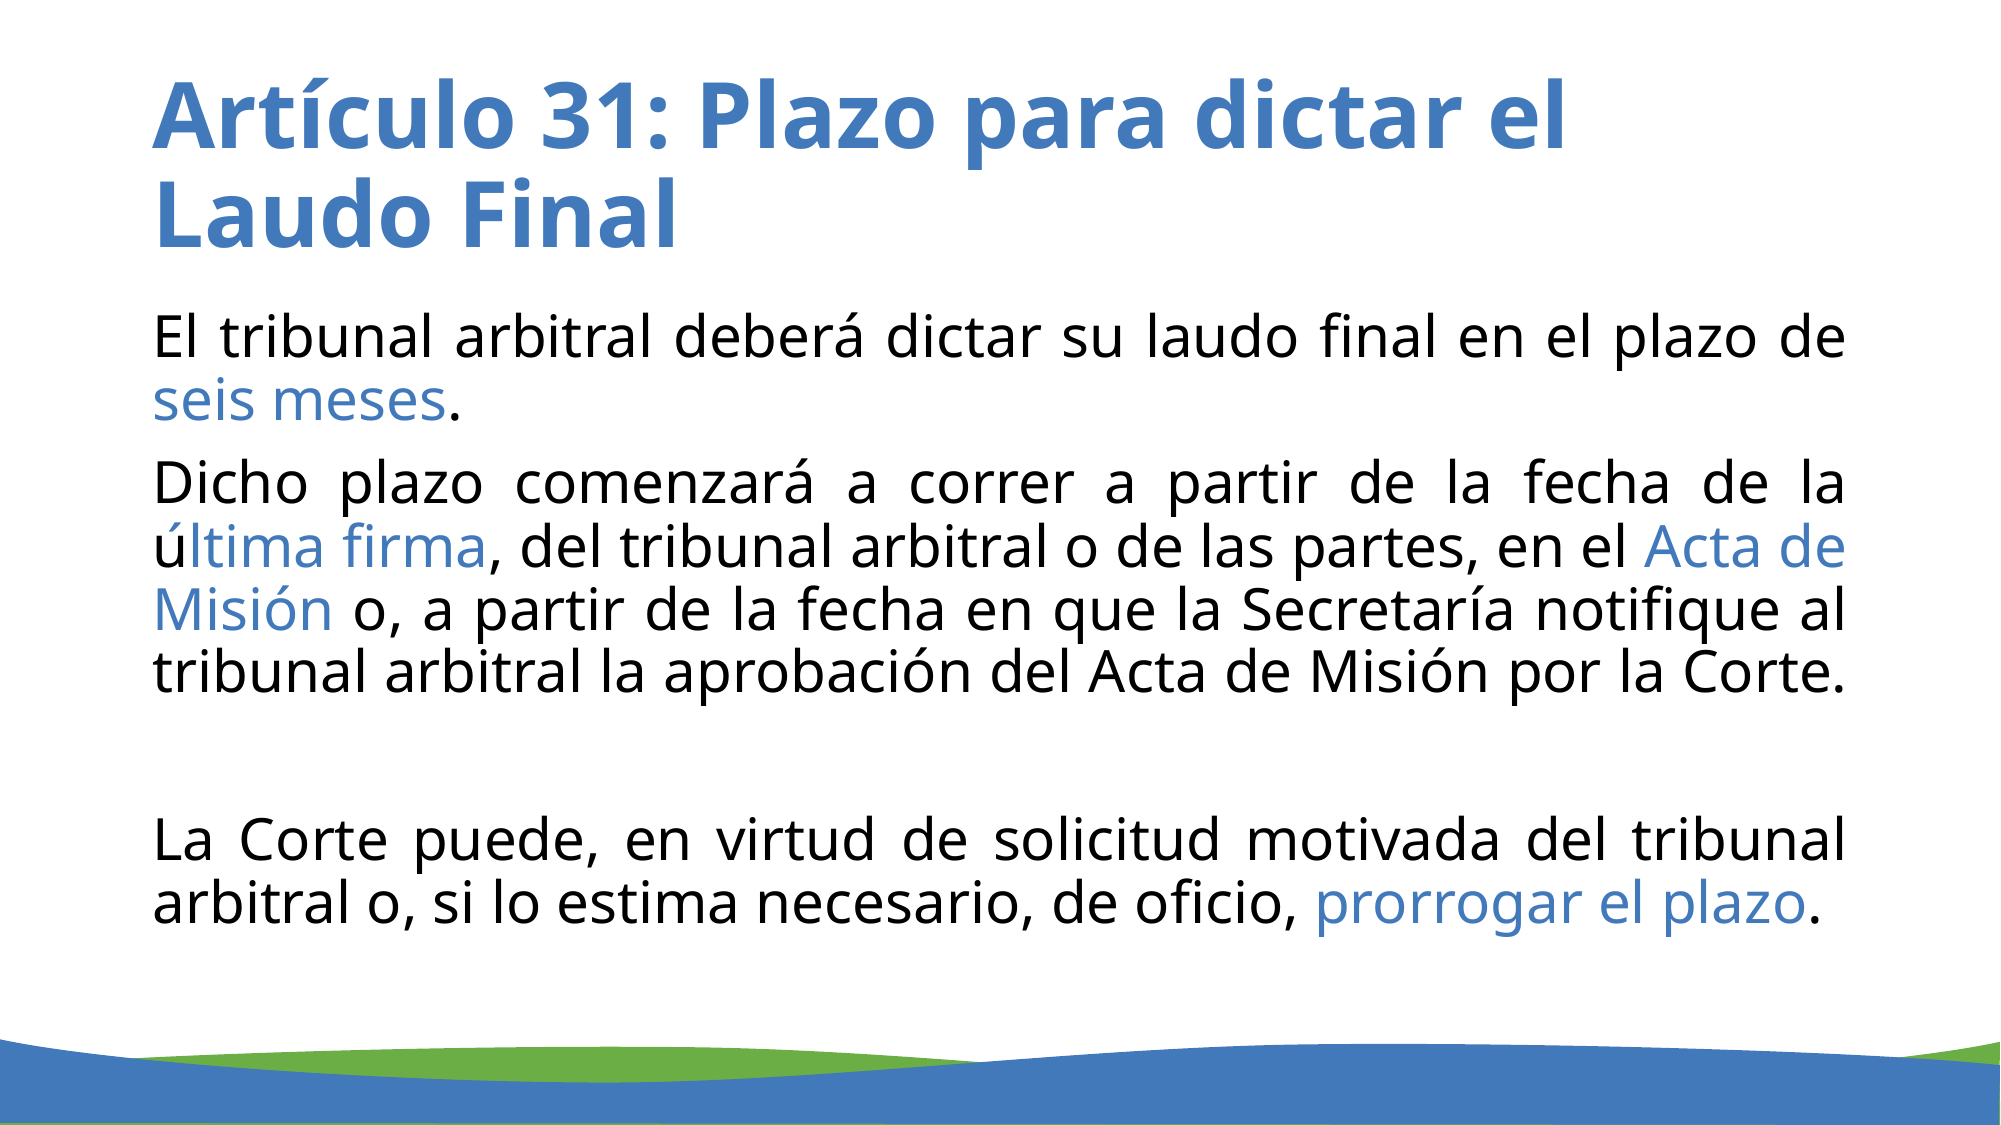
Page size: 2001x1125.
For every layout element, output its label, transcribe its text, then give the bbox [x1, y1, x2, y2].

title Artículo 31: Plazo para dictar el Laudo Final [137, 59, 1863, 278]
list El tribunal arbitral deberá dictar su laudo final en el plazo de seis meses. Dicho plazo comenzará a correr a partir de la fecha de la última firma, del tribunal arbitral o de las partes, en el Acta de Misión o, a partir de la fecha en que la Secretaría notifique al tribunal arbitral la aprobación del Acta de Misión por la Corte. La Corte puede, en virtud de solicitud motivada del tribunal arbitral o, si lo estima necesario, de oficio, prorrogar el plazo. [137, 299, 1863, 1014]
